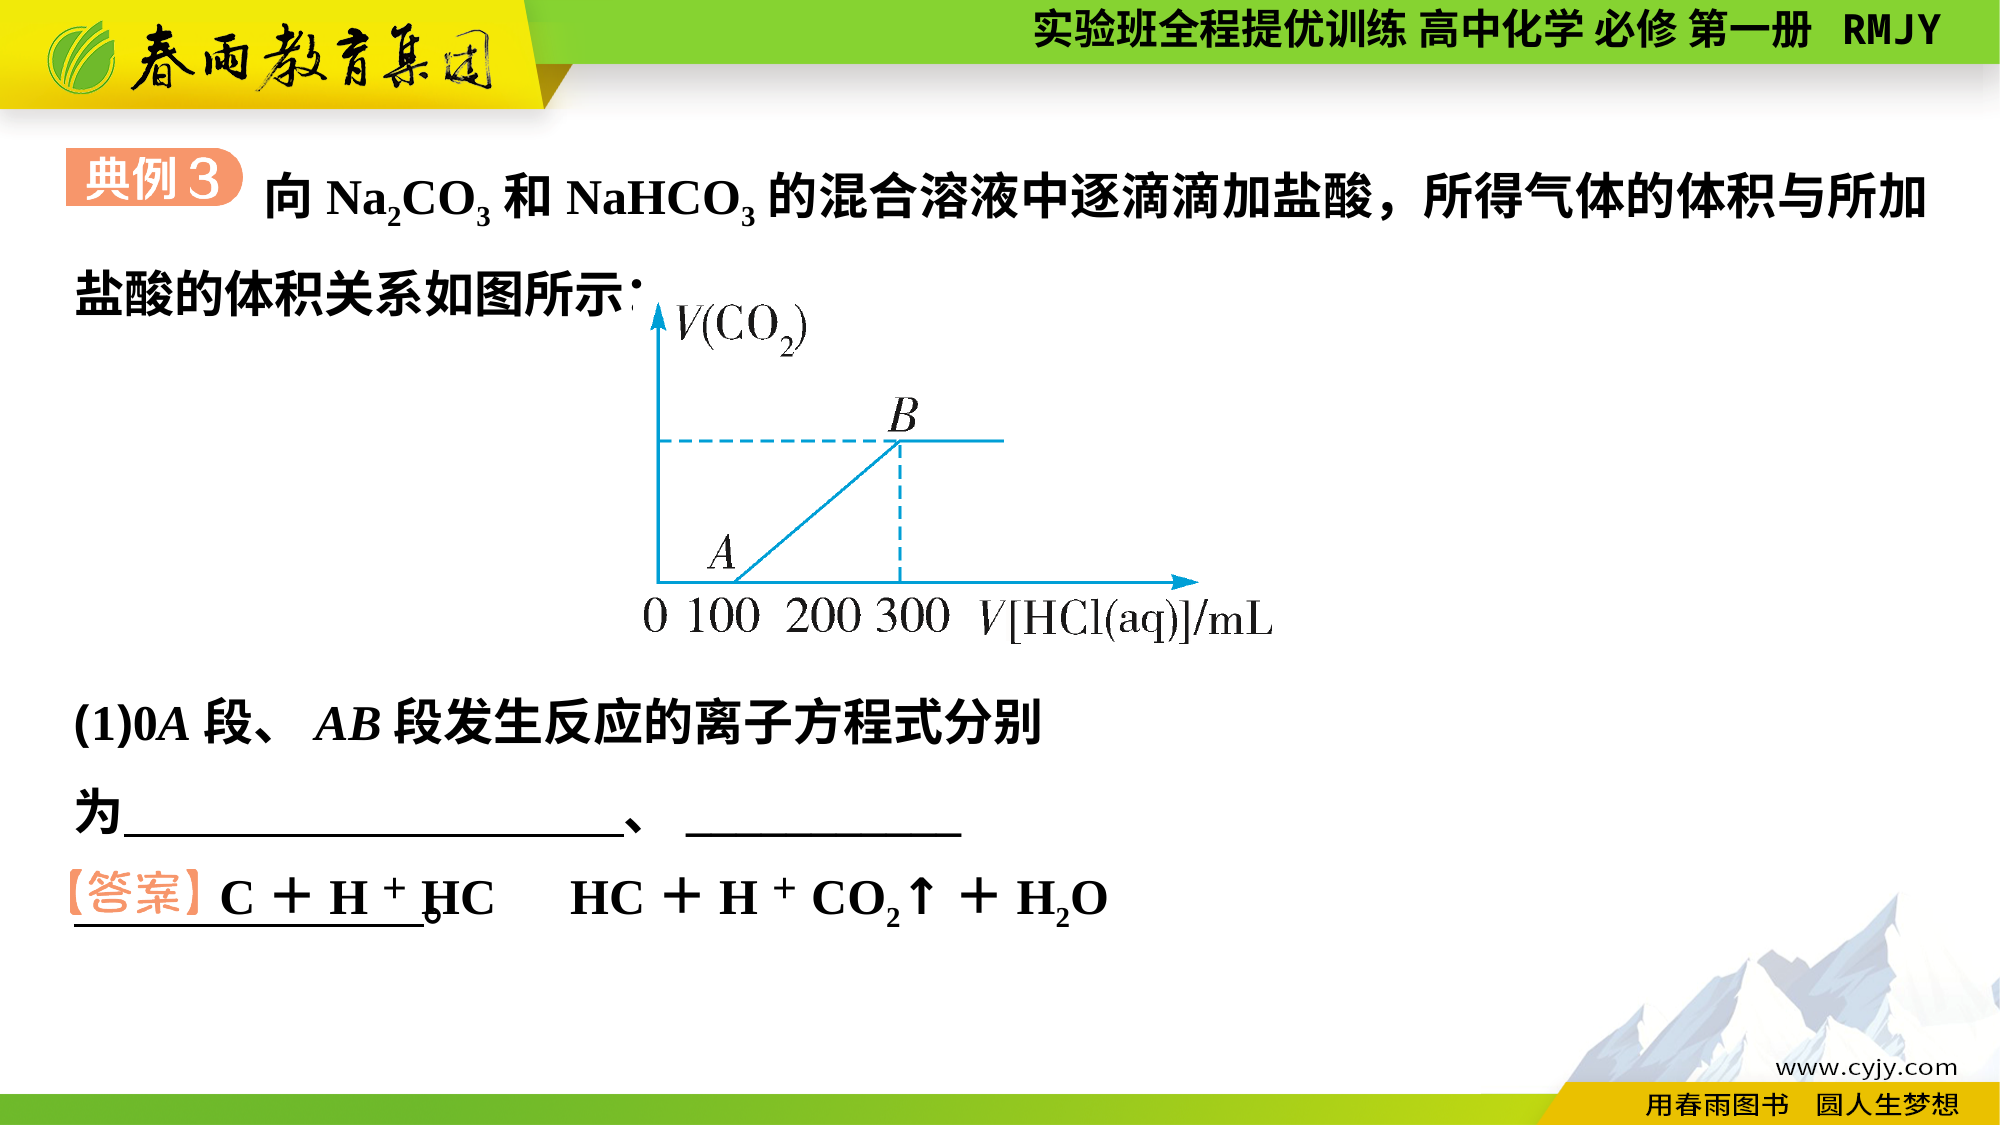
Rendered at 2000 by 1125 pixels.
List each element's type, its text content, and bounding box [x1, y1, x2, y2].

picture [0, 0, 2000, 1125]
text_box (1)0A段、AB段发生反应的离子方程式分别为 、___________ 。 [59, 652, 1944, 938]
list 向Na2CO3和NaHCO3的混合溶液中逐滴滴加盐酸，所得气体的体积与所加盐酸的体积关系如图所示： [59, 122, 1944, 320]
